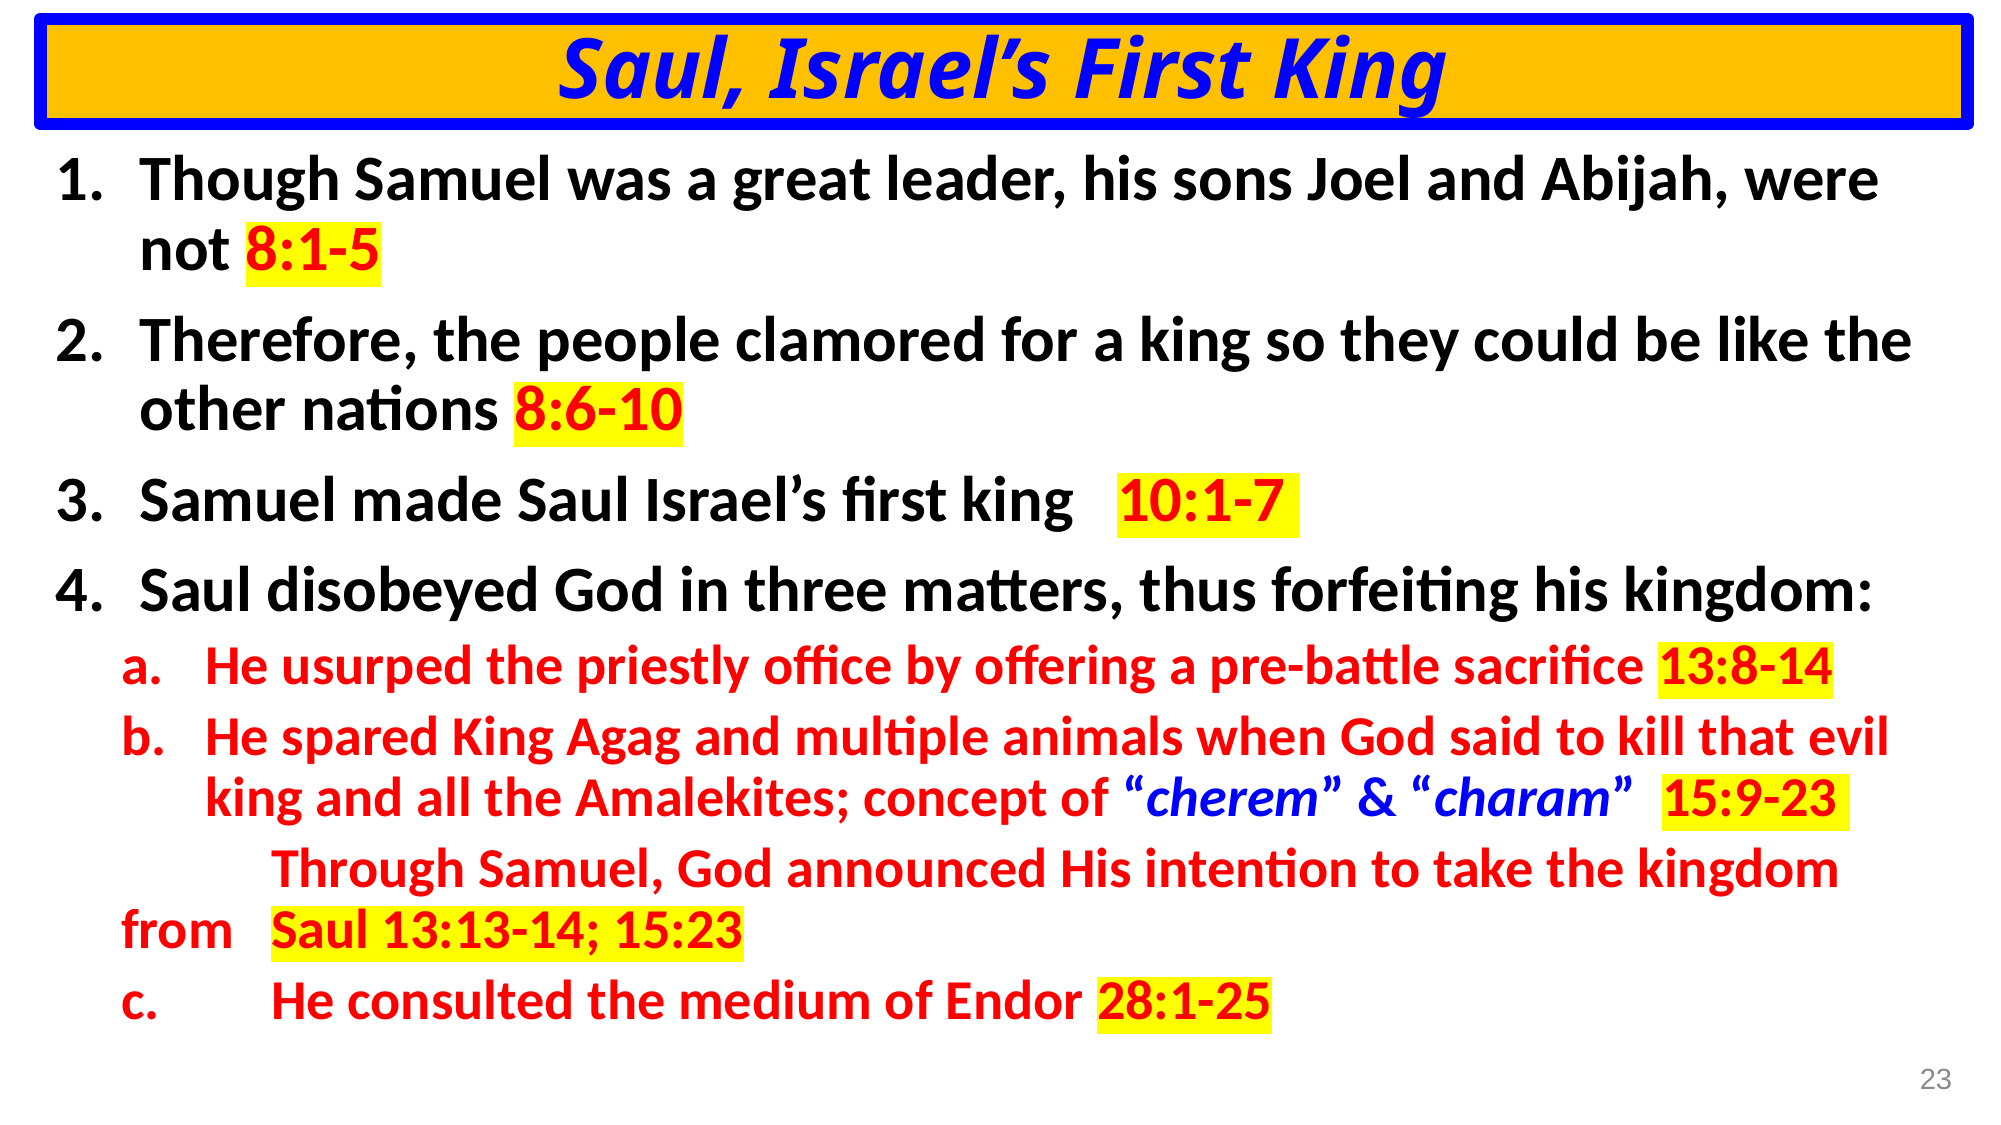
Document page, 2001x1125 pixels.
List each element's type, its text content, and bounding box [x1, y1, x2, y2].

title Saul, Israel’s First King [40, 19, 1968, 124]
slide_number 23 [1617, 1039, 1968, 1118]
list Though Samuel was a great leader, his sons Joel and Abijah, were not 8:1-5 Therefore, the people clamored for a king so they could be like the other nations 8:6-10 Samuel made Saul Israel’s first king 10:1-7 Saul disobeyed God in three matters, thus forfeiting his kingdom: He usurped the priestly office by offering a pre-battle sacrifice 13:8-14 He spared King Agag and multiple animals when God said to kill that evil king and all the Amalekites; concept of “cherem” & “charam” 15:9-23 Through Samuel, God announced His intention to take the kingdom from Saul 13:13-14; 15:23 c. He consulted the medium of Endor 28:1-25 [40, 137, 1968, 1104]
